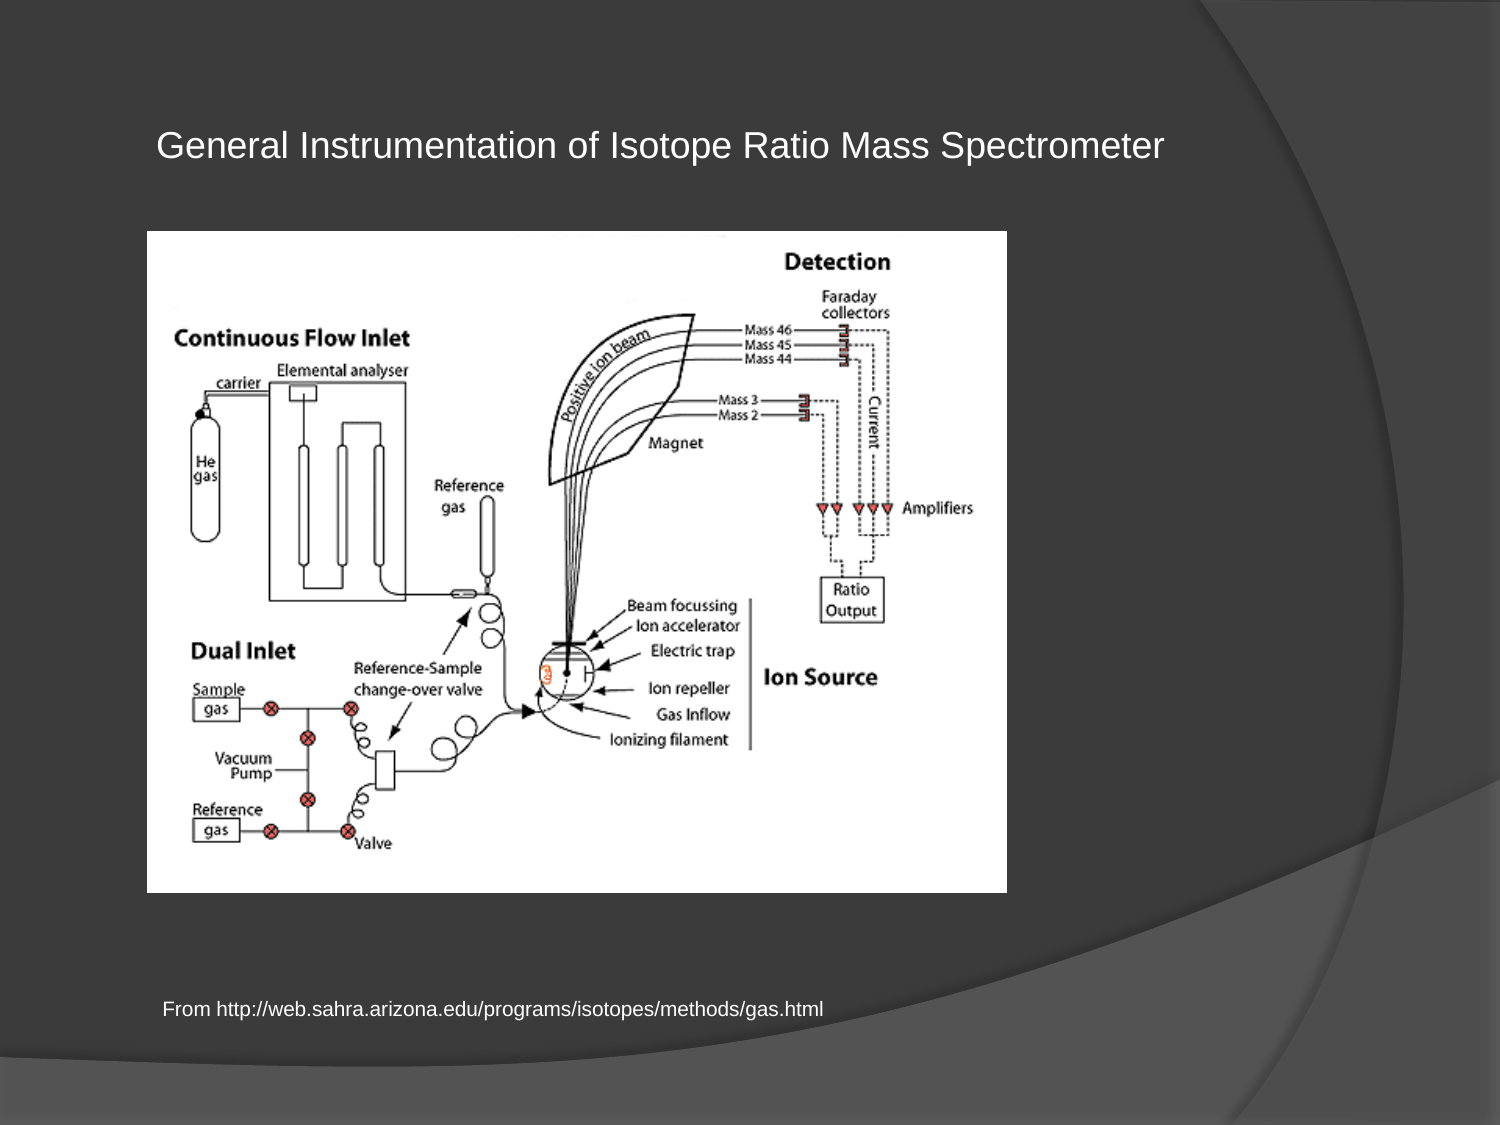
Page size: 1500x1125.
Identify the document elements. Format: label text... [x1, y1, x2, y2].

text_box General Instrumentation of Isotope Ratio Mass Spectrometer [141, 113, 1181, 174]
picture [147, 231, 1008, 893]
text_box From http://web.sahra.arizona.edu/programs/isotopes/methods/gas.html [147, 987, 898, 1028]
